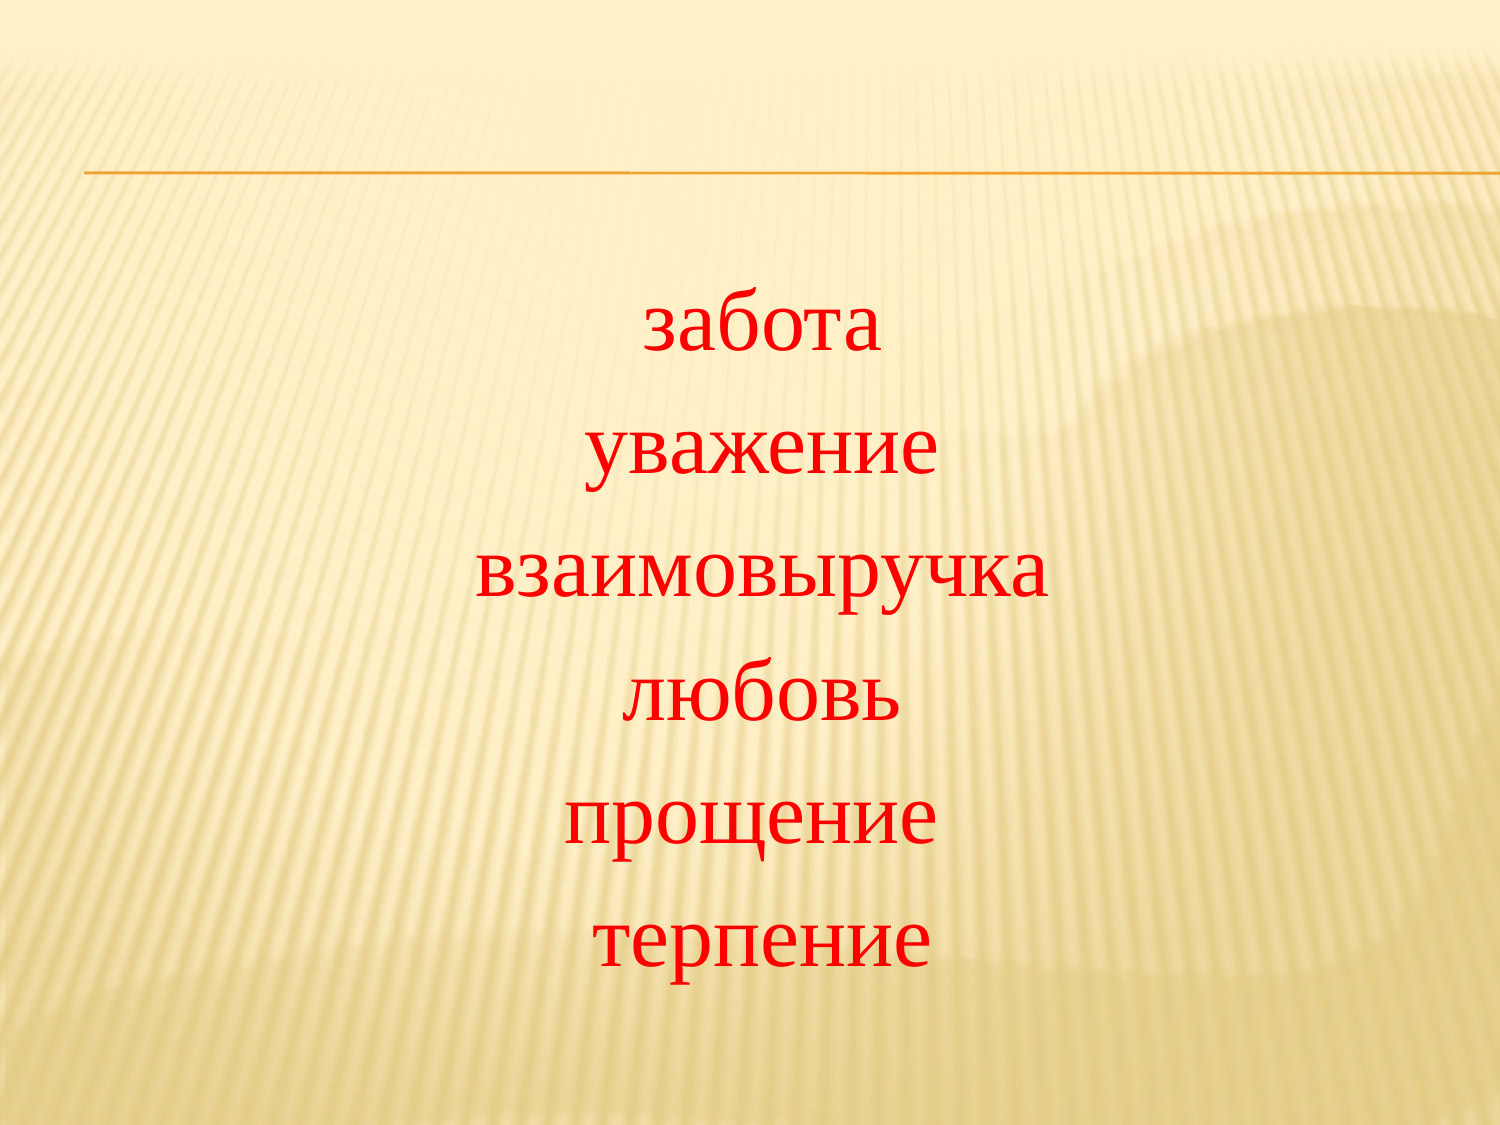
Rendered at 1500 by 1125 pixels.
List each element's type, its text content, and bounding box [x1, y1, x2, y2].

list забота уважение взаимовыручка любовь прощение терпение [50, 254, 1475, 998]
